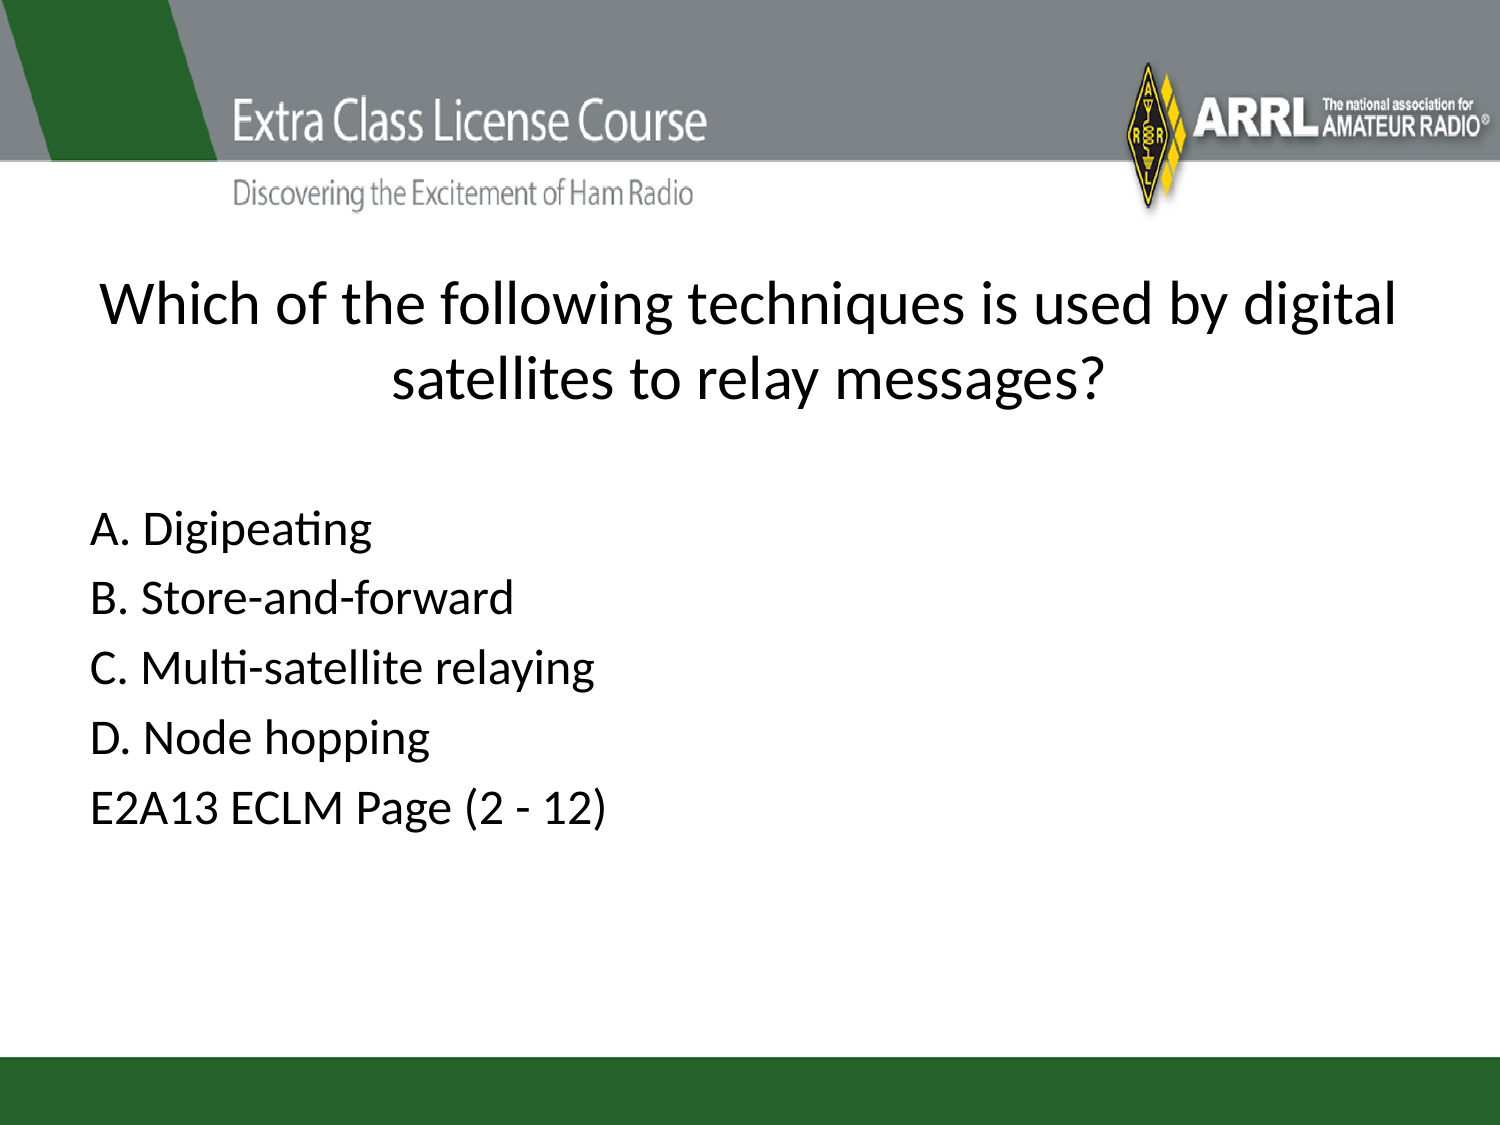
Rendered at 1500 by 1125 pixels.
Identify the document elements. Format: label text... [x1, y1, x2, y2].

title Which of the following techniques is used by digital satellites to relay messages? [75, 254, 1425, 435]
list A. Digipeating B. Store-and-forward C. Multi-satellite relaying D. Node hopping E2A13 ECLM Page (2 - 12) [75, 487, 1425, 1005]
picture [0, 0, 1500, 1125]
